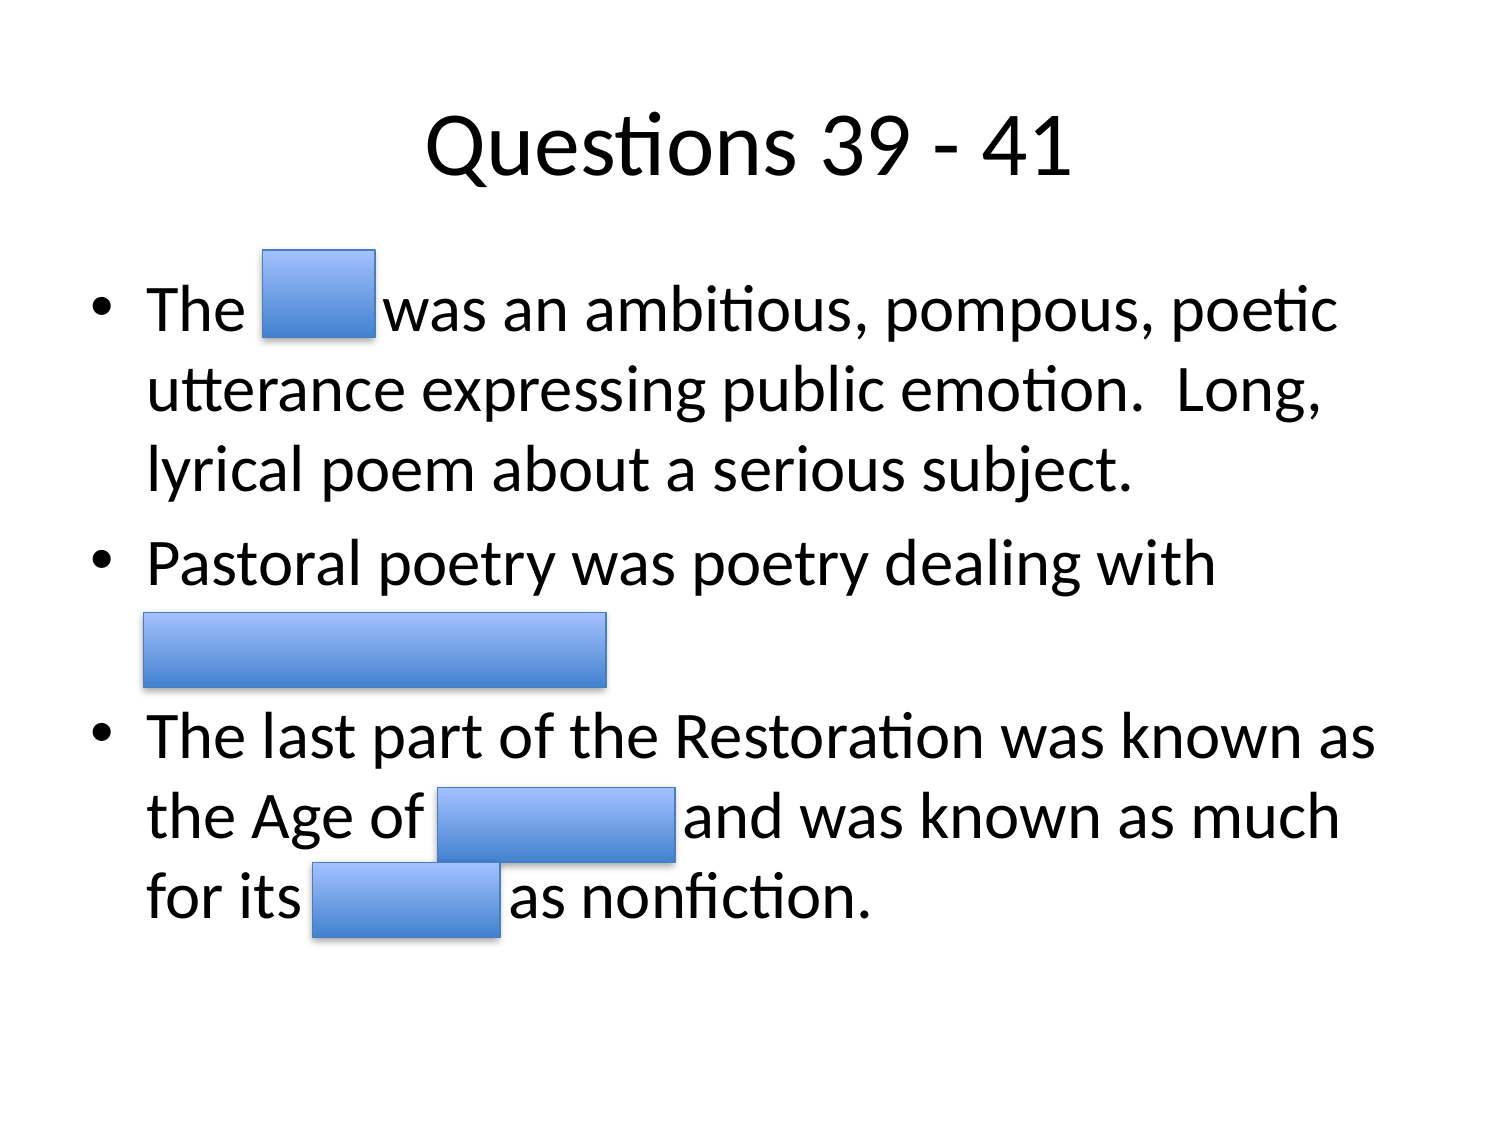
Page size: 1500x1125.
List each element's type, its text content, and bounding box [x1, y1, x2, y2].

title Questions 39 - 41 [75, 45, 1425, 233]
text_box [143, 612, 607, 688]
text_box [262, 249, 376, 338]
text_box [437, 787, 676, 863]
text_box [312, 862, 501, 938]
list The ode was an ambitious, pompous, poetic utterance expressing public emotion. Long, lyrical poem about a serious subject. Pastoral poetry was poetry dealing with idealized nature. The last part of the Restoration was known as the Age of Johnson and was known as much for its fiction as nonfiction. [75, 257, 1425, 1000]
